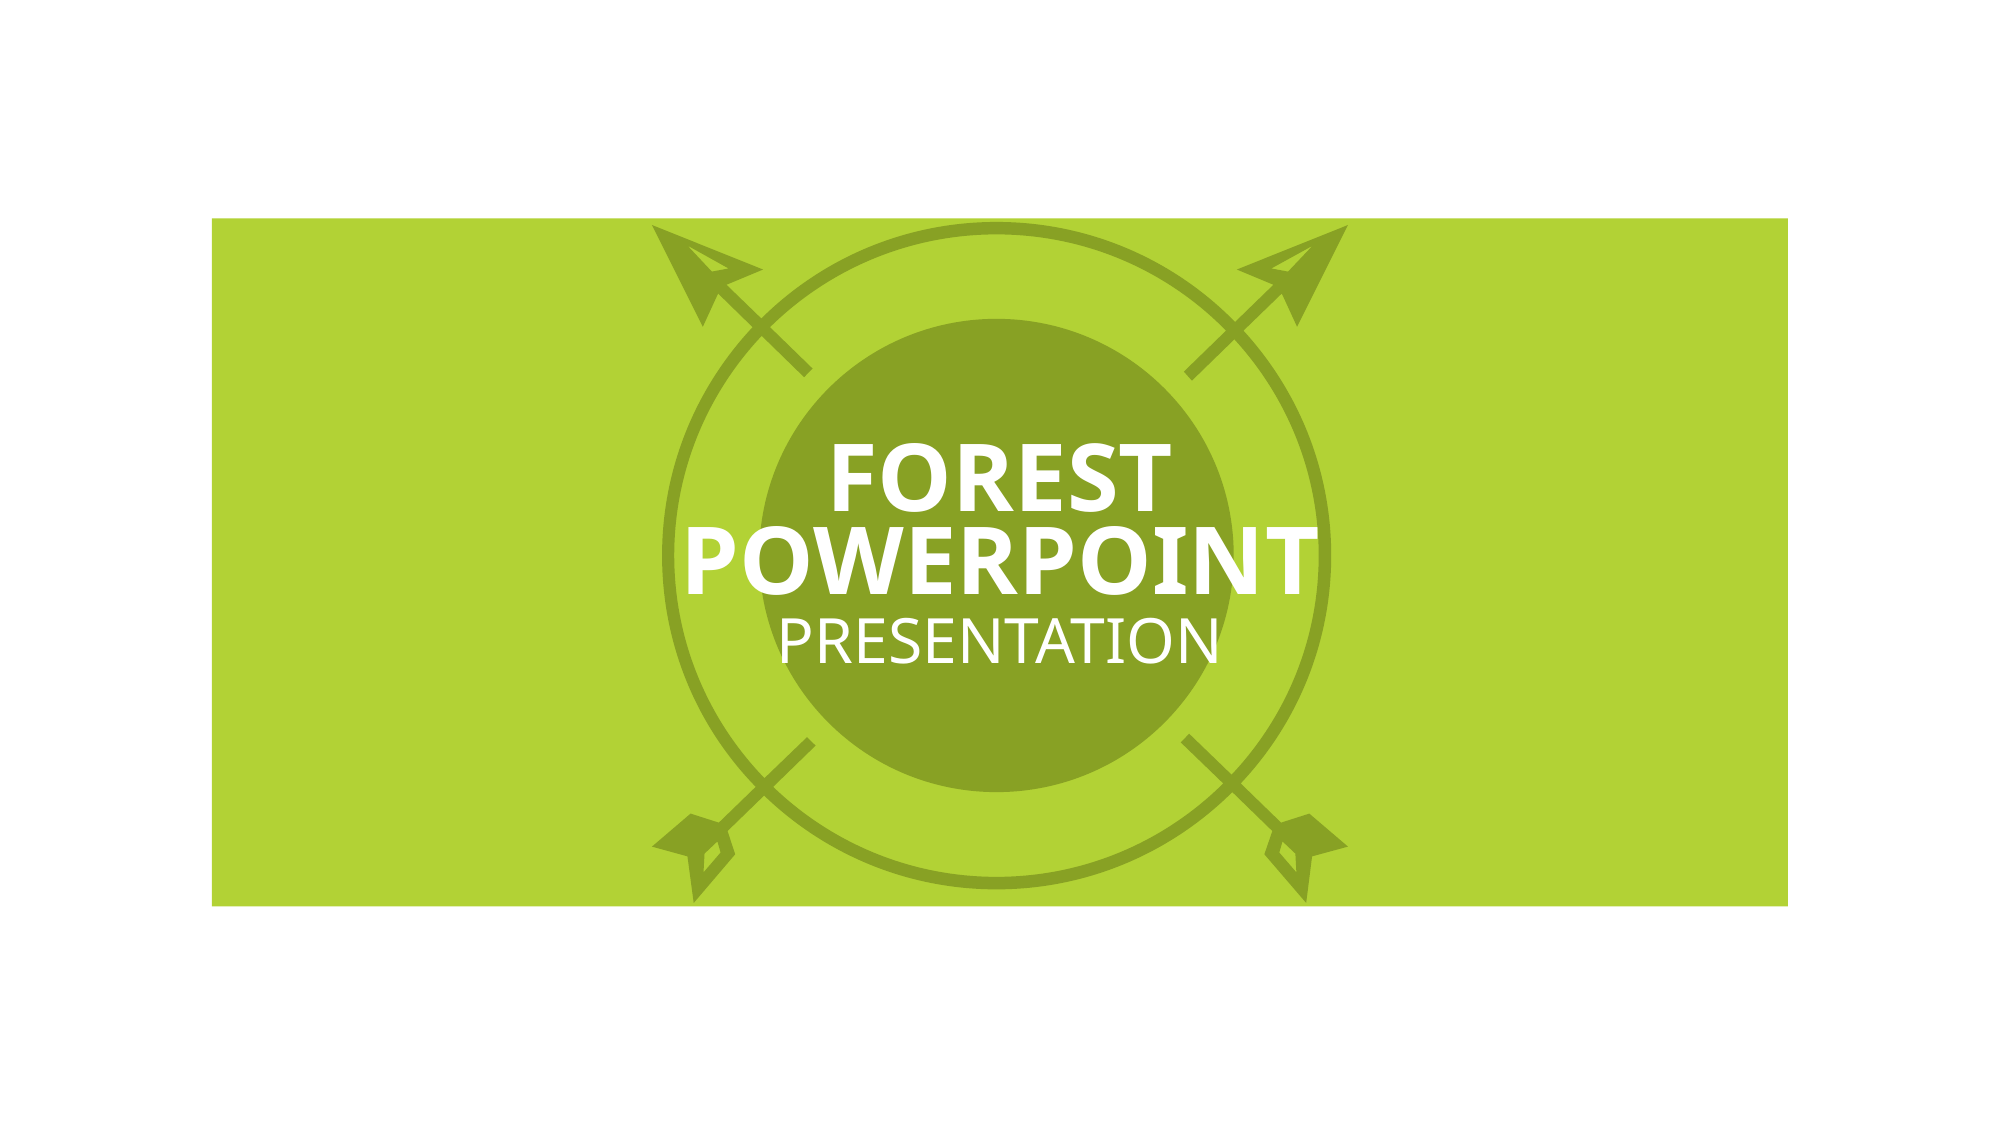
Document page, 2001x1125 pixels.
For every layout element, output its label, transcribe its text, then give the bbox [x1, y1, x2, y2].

text_box FOREST POWERPOINT PRESENTATION [660, 439, 1340, 684]
text_box [211, 217, 1789, 907]
text_box [651, 684, 1348, 903]
text_box [651, 221, 1348, 439]
